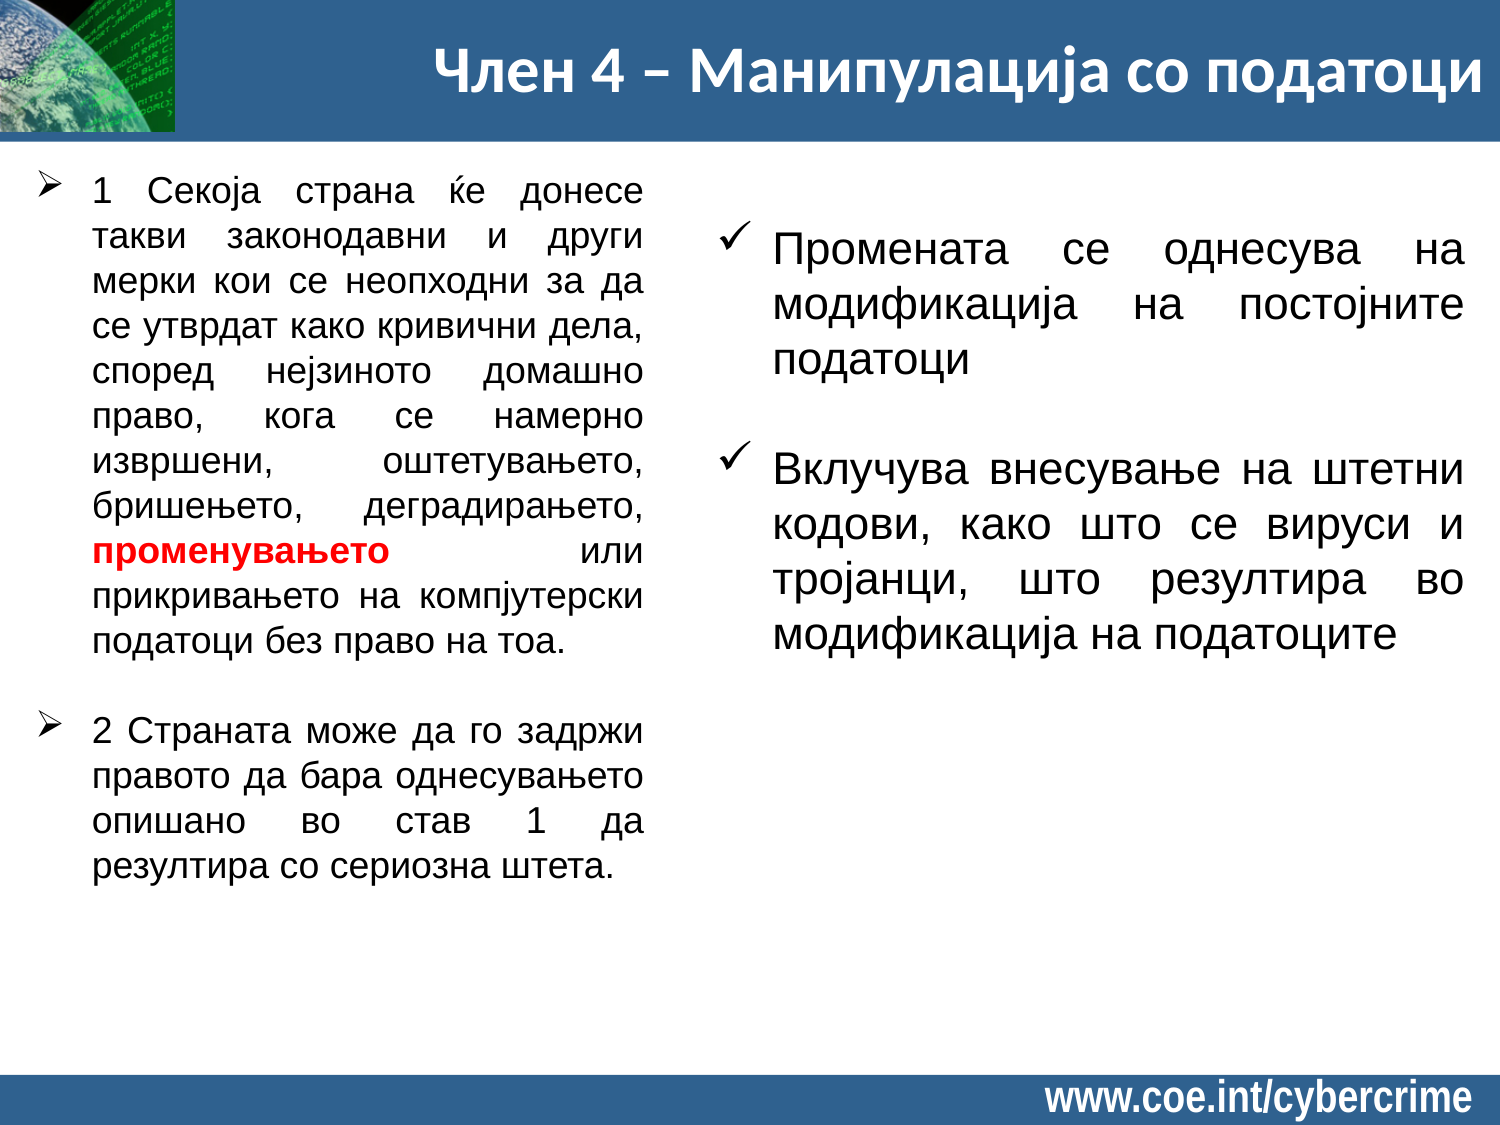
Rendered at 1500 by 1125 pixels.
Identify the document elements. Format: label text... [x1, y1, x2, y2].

picture [0, 0, 175, 132]
text_box Член 4 – Манипулација со податоци [0, 0, 1500, 144]
text_box Промената се однесува на модификација на постојните податоци Вклучува внесување на штетни кодови, како што се вируси и тројанци, што резултира во модификација на податоците [701, 211, 1480, 666]
text_box [0, 1073, 1030, 1125]
text_box www.coe.int/cybercrime [1030, 1059, 1500, 1125]
text_box 1 Секоја страна ќе донесе такви законодавни и други мерки кои се неопходни за да се утврдат како кривични дела, според нејзиното домашно право, кога се намерно извршени, оштетувањето, бришењето, деградирањето, променувањето или прикривањето на компјутерски податоци без право на тоа. 2 Страната може да го задржи правото да бара однесувањето опишано во став 1 да резултира со сериозна штета. [20, 158, 659, 893]
